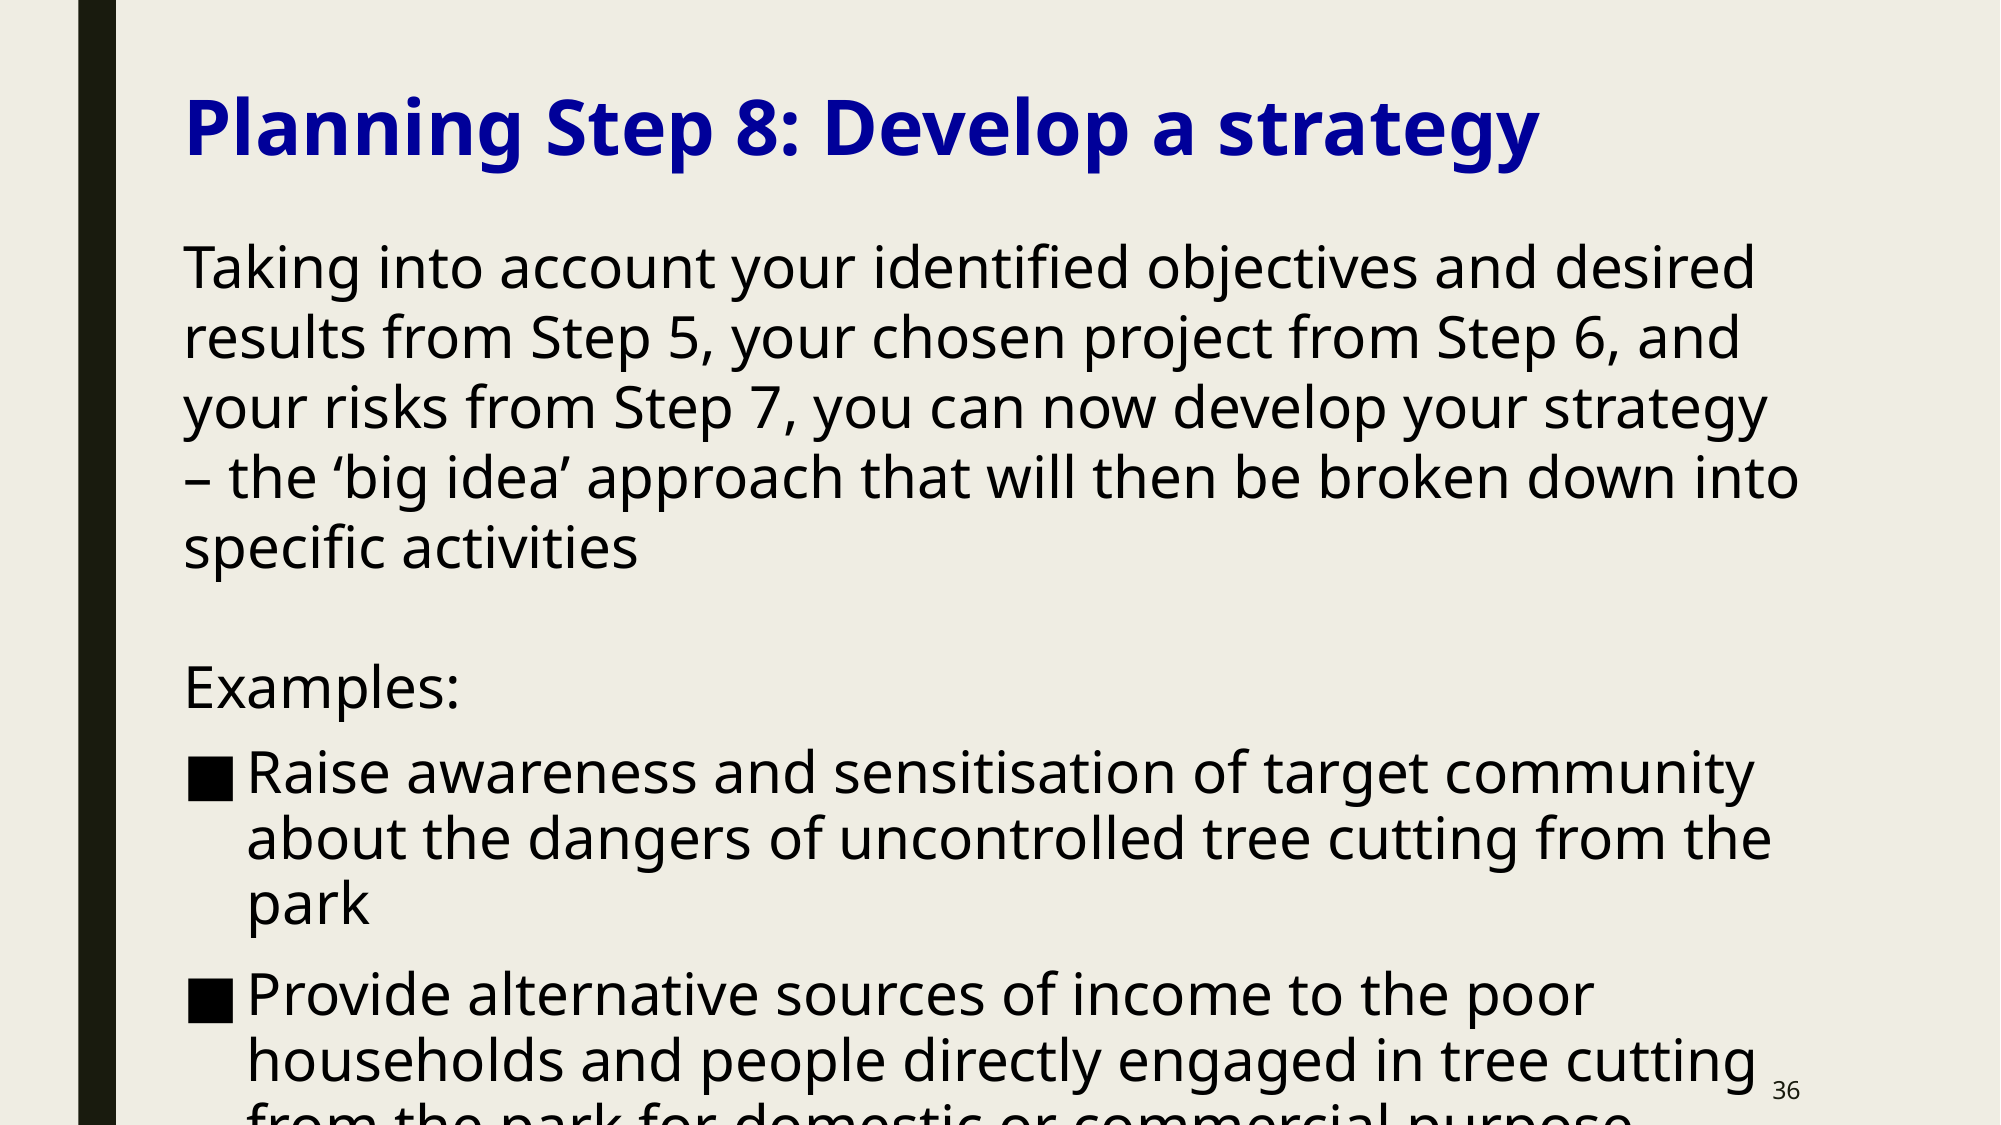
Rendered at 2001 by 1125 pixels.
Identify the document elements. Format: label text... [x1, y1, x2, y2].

text_box Taking into account your identified objectives and desired results from Step 5, your chosen project from Step 6, and your risks from Step 7, you can now develop your strategy – the ‘big idea’ approach that will then be broken down into specific activities Examples: Raise awareness and sensitisation of target community about the dangers of uncontrolled tree cutting from the park Provide alternative sources of income to the poor households and people directly engaged in tree cutting from the park for domestic or commercial purpose [169, 222, 1816, 1004]
slide_number 36 [1553, 1058, 1816, 1125]
text_box Planning Step 8: Develop a strategy [168, 82, 1843, 272]
